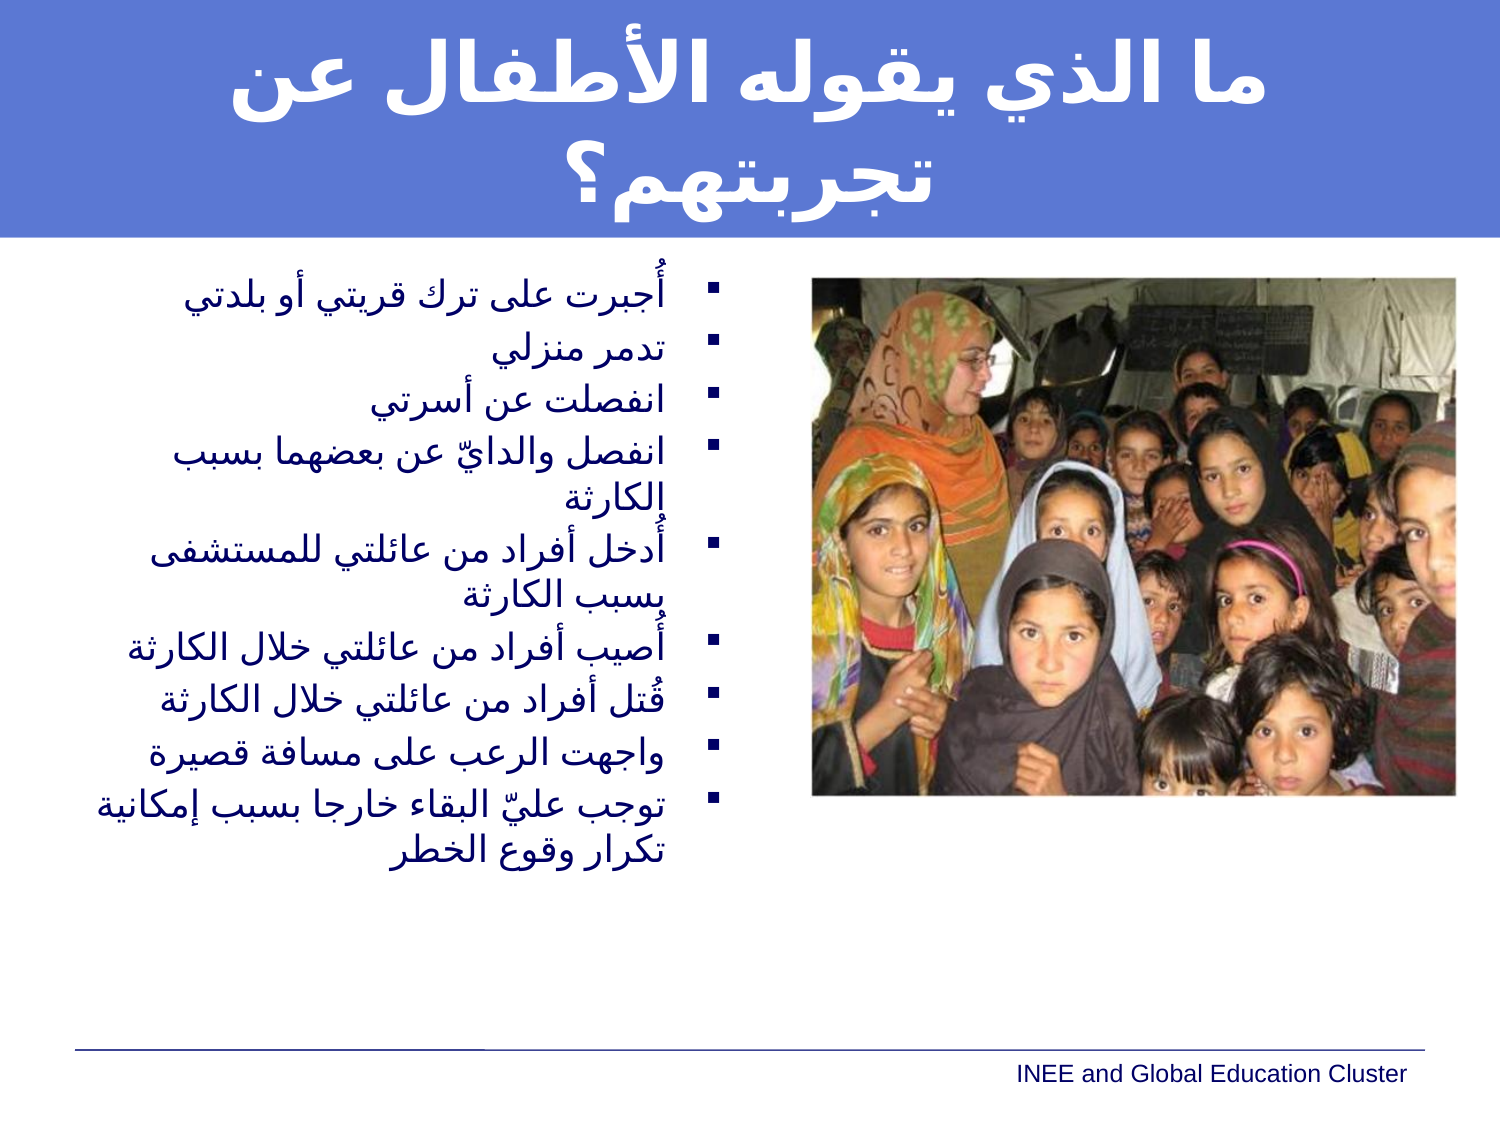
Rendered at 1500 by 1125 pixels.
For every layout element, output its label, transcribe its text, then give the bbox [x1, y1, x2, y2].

picture [809, 276, 1458, 798]
footer INEE and Global Education Cluster [75, 1049, 1431, 1103]
title ما الذي يقوله الأطفال عن تجربتهم؟ [74, 24, 1426, 213]
list أُجبرت على ترك قريتي أو بلدتي تدمر منزلي انفصلت عن أسرتي انفصل والدايّ عن بعضهما بسبب الكارثة أُدخل أفراد من عائلتي للمستشفى بسبب الكارثة أُصيب أفراد من عائلتي خلال الكارثة قُتل أفراد من عائلتي خلال الكارثة واجهت الرعب على مسافة قصيرة توجب عليّ البقاء خارجا بسبب إمكانية تكرار وقوع الخطر [74, 262, 738, 1025]
